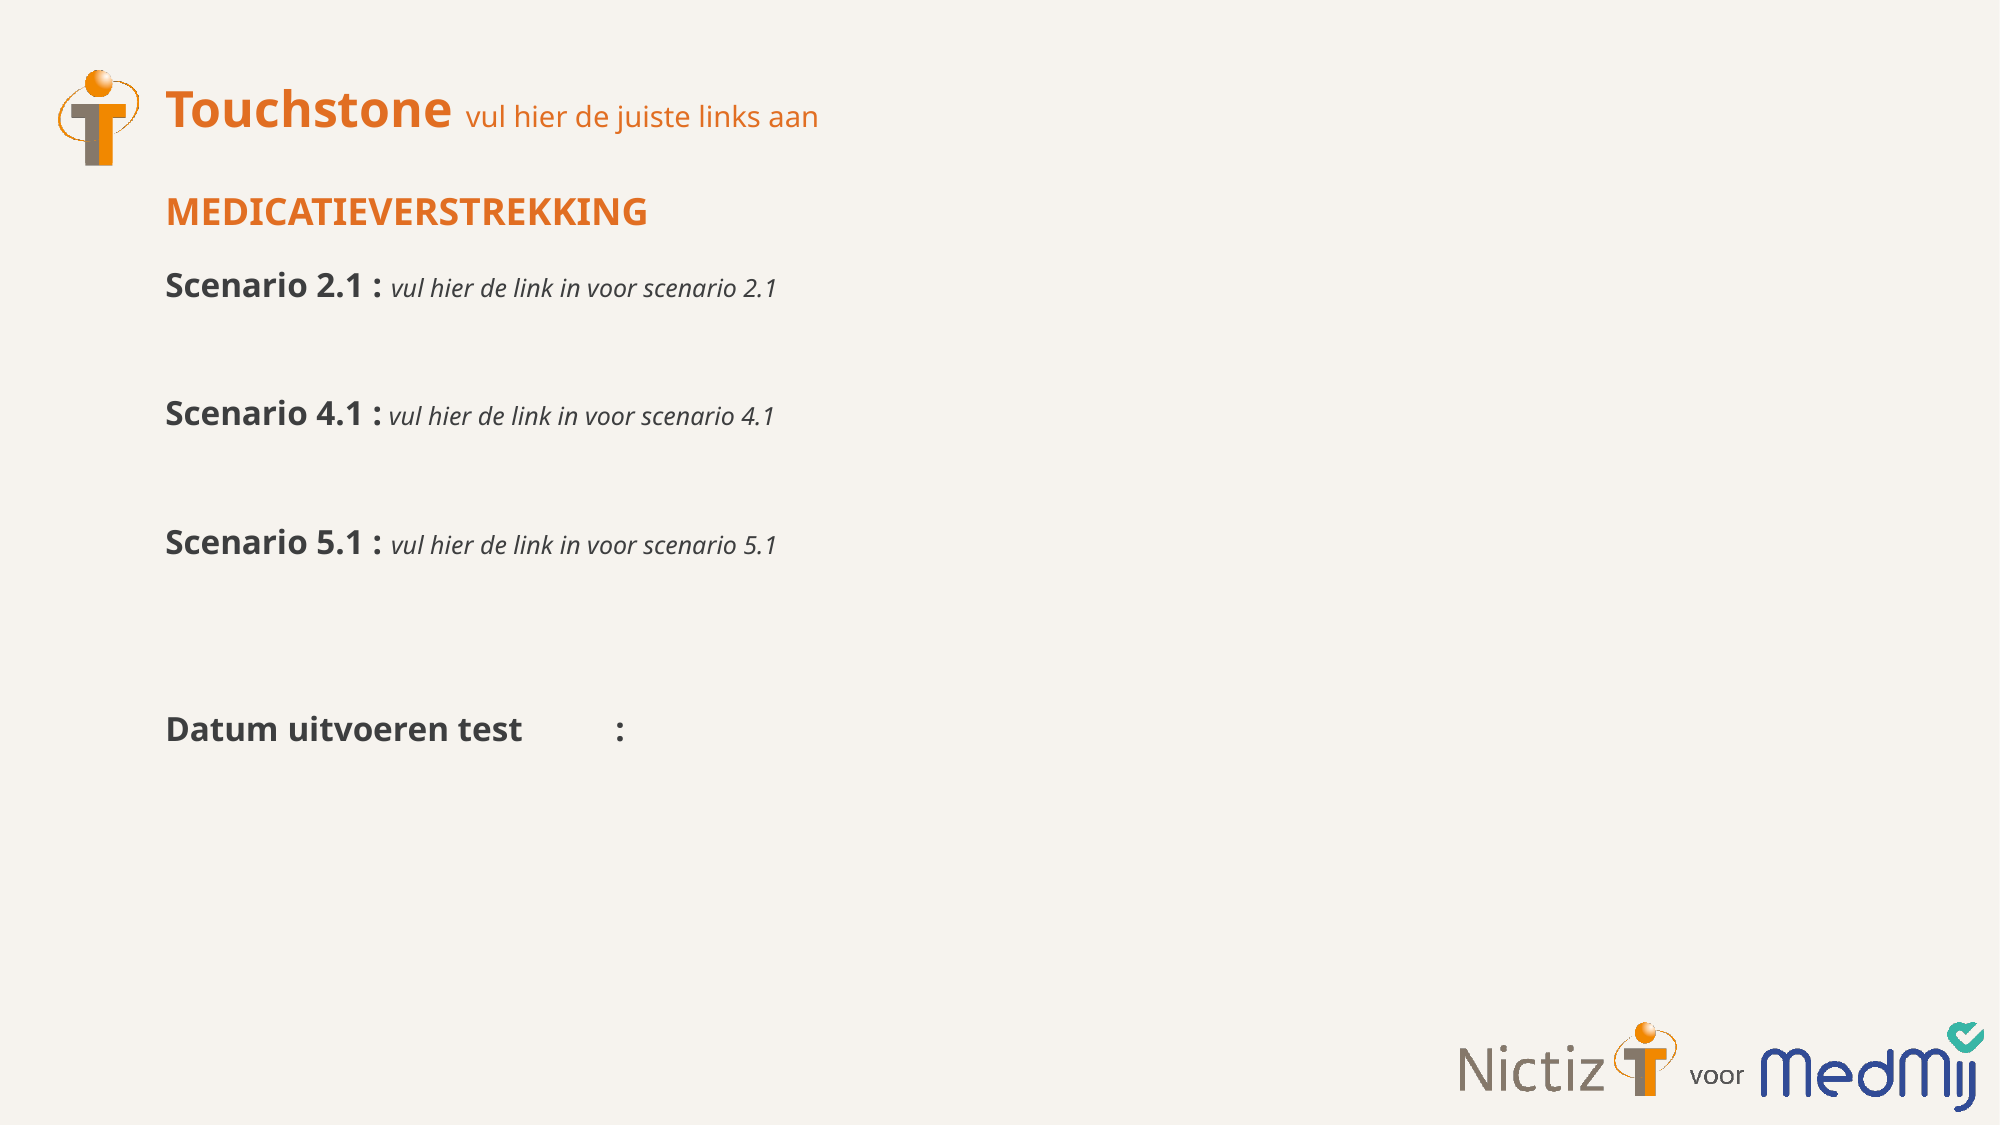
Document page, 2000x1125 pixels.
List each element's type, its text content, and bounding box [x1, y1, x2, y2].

title Touchstone vul hier de juiste links aan [150, 76, 1850, 165]
picture [50, 66, 151, 187]
list MEDICATIEVERSTREKKING Scenario 2.1 : vul hier de link in voor scenario 2.1 Scenario 4.1 : vul hier de link in voor scenario 4.1 Scenario 5.1 : vul hier de link in voor scenario 5.1 Datum uitvoeren test : [150, 169, 1850, 1060]
picture [1457, 1019, 1988, 1113]
